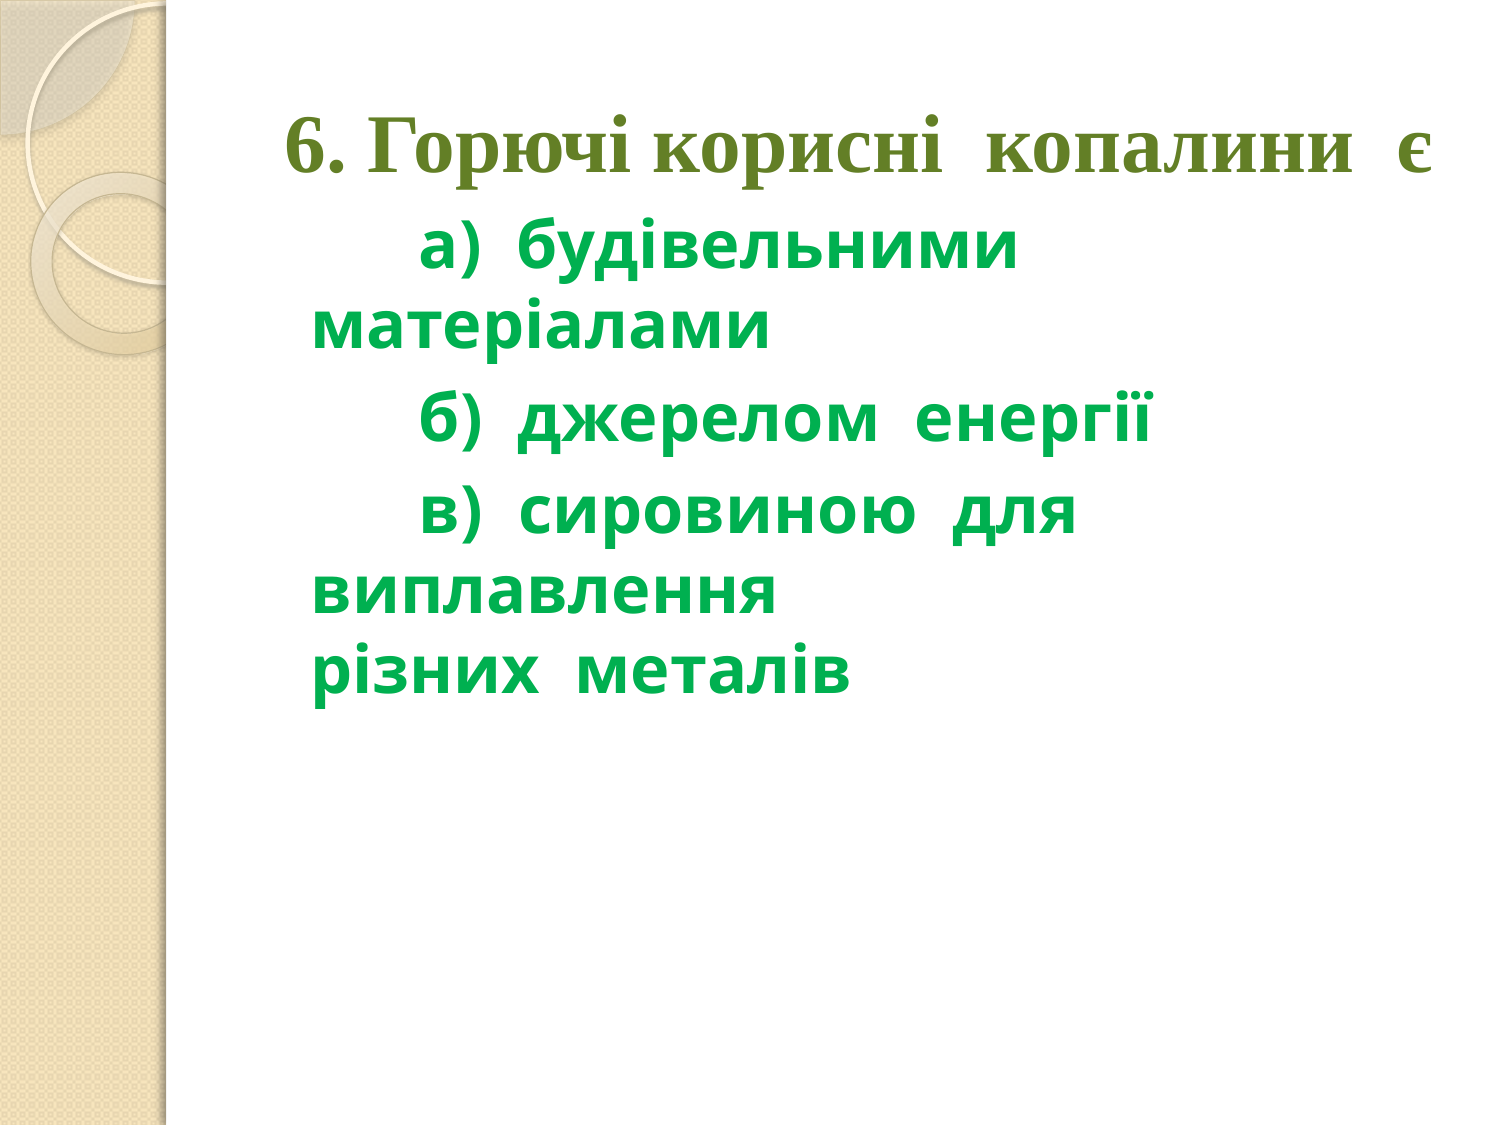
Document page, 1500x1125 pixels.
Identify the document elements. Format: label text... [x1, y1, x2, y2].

list 6. Горючі корисні копалини є а) будівельними матеріалами б) джерелом енергії в) сировиною для виплавлення різних металів [235, 82, 1466, 1025]
